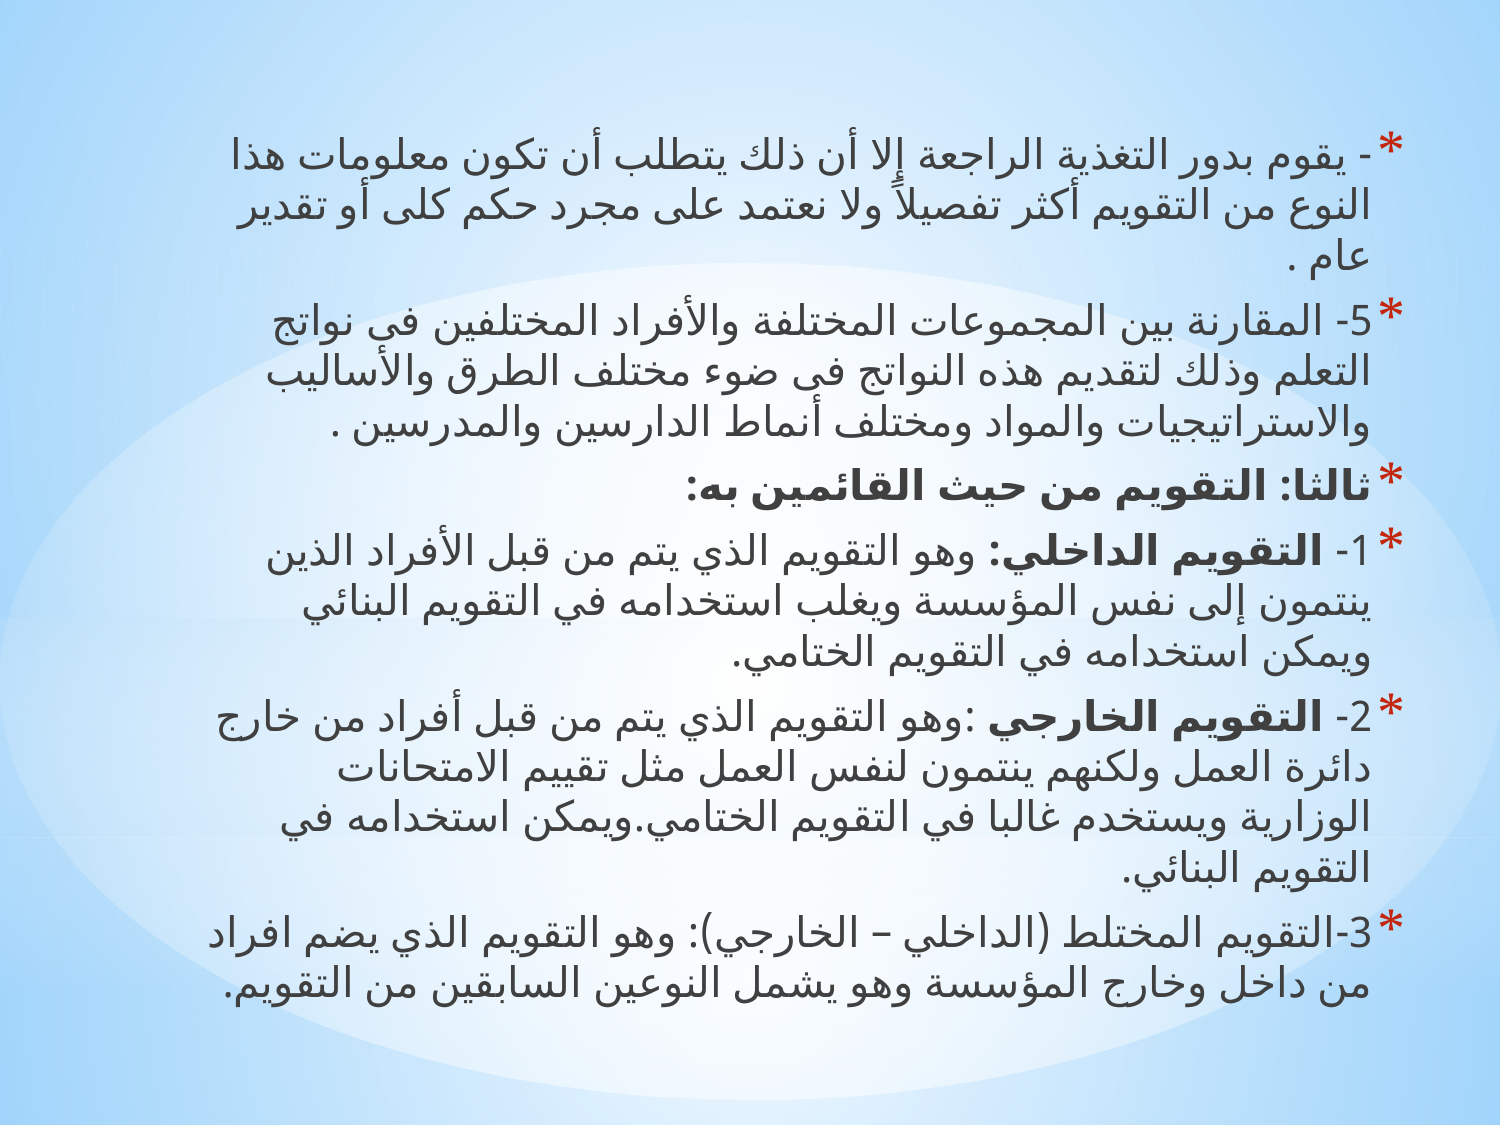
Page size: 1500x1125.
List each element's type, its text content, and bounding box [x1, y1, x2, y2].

list - يقوم بدور التغذية الراجعة إلا أن ذلك يتطلب أن تكون معلومات هذا النوع من التقويم أكثر تفصيلاً ولا نعتمد على مجرد حكم كلى أو تقدير عام . 5- المقارنة بين المجموعات المختلفة والأفراد المختلفين فى نواتج التعلم وذلك لتقديم هذه النواتج فى ضوء مختلف الطرق والأساليب والاستراتيجيات والمواد ومختلف أنماط الدارسين والمدرسين . ثالثا: التقويم من حيث القائمين به: 1- التقويم الداخلي: وهو التقويم الذي يتم من قبل الأفراد الذين ينتمون إلى نفس المؤسسة ويغلب استخدامه في التقويم البنائي ويمكن استخدامه في التقويم الختامي. 2- التقويم الخارجي :وهو التقويم الذي يتم من قبل أفراد من خارج دائرة العمل ولكنهم ينتمون لنفس العمل مثل تقييم الامتحانات الوزارية ويستخدم غالبا في التقويم الختامي.ويمكن استخدامه في التقويم البنائي. 3-التقويم المختلط (الداخلي – الخارجي): وهو التقويم الذي يضم افراد من داخل وخارج المؤسسة وهو يشمل النوعين السابقين من التقويم. [187, 120, 1425, 1063]
